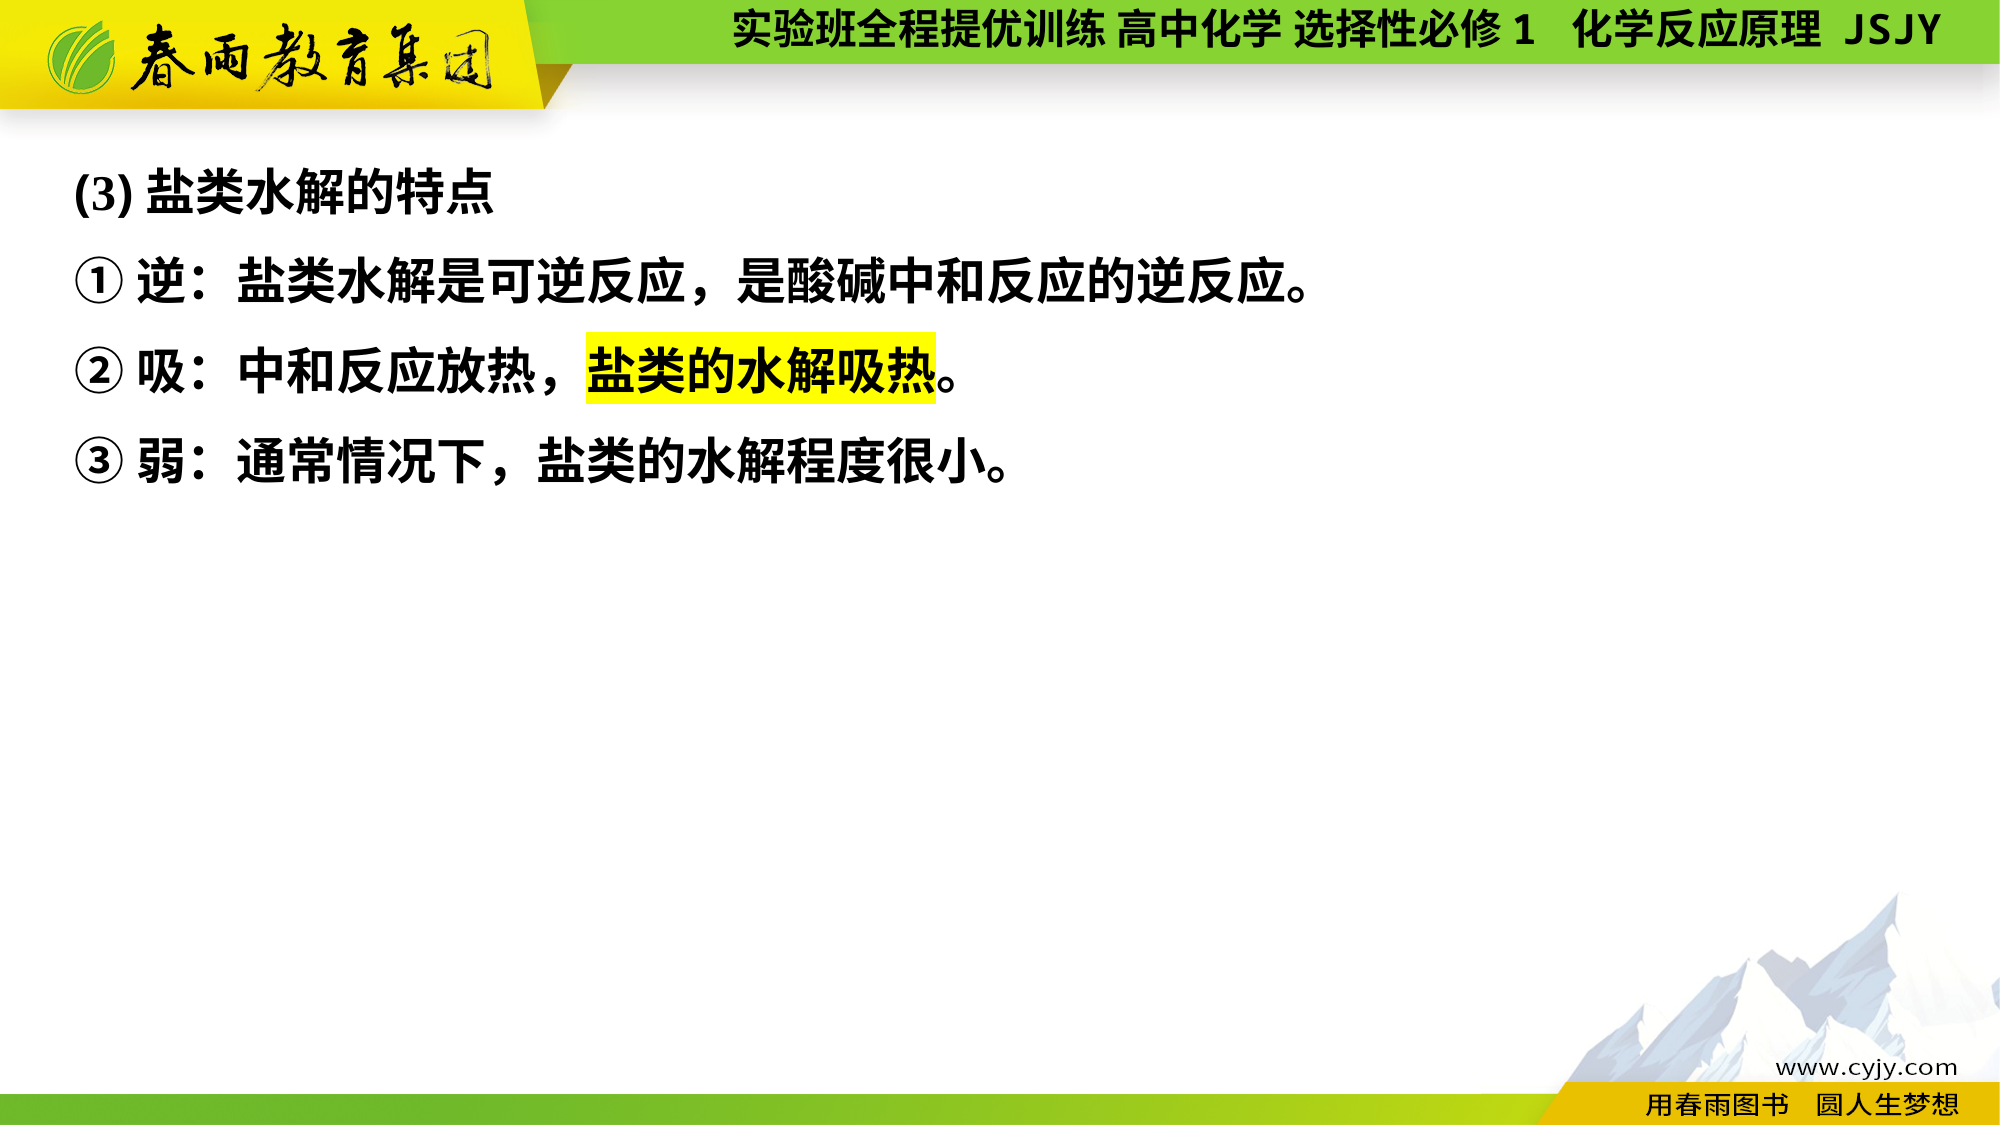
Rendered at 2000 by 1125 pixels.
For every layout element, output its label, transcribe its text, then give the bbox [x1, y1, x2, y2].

list (3)盐类水解的特点 ①逆：盐类水解是可逆反应，是酸碱中和反应的逆反应。 ②吸：中和反应放热，盐类的水解吸热。 ③弱：通常情况下，盐类的水解程度很小。 [59, 122, 1944, 490]
picture [0, 0, 2000, 1125]
